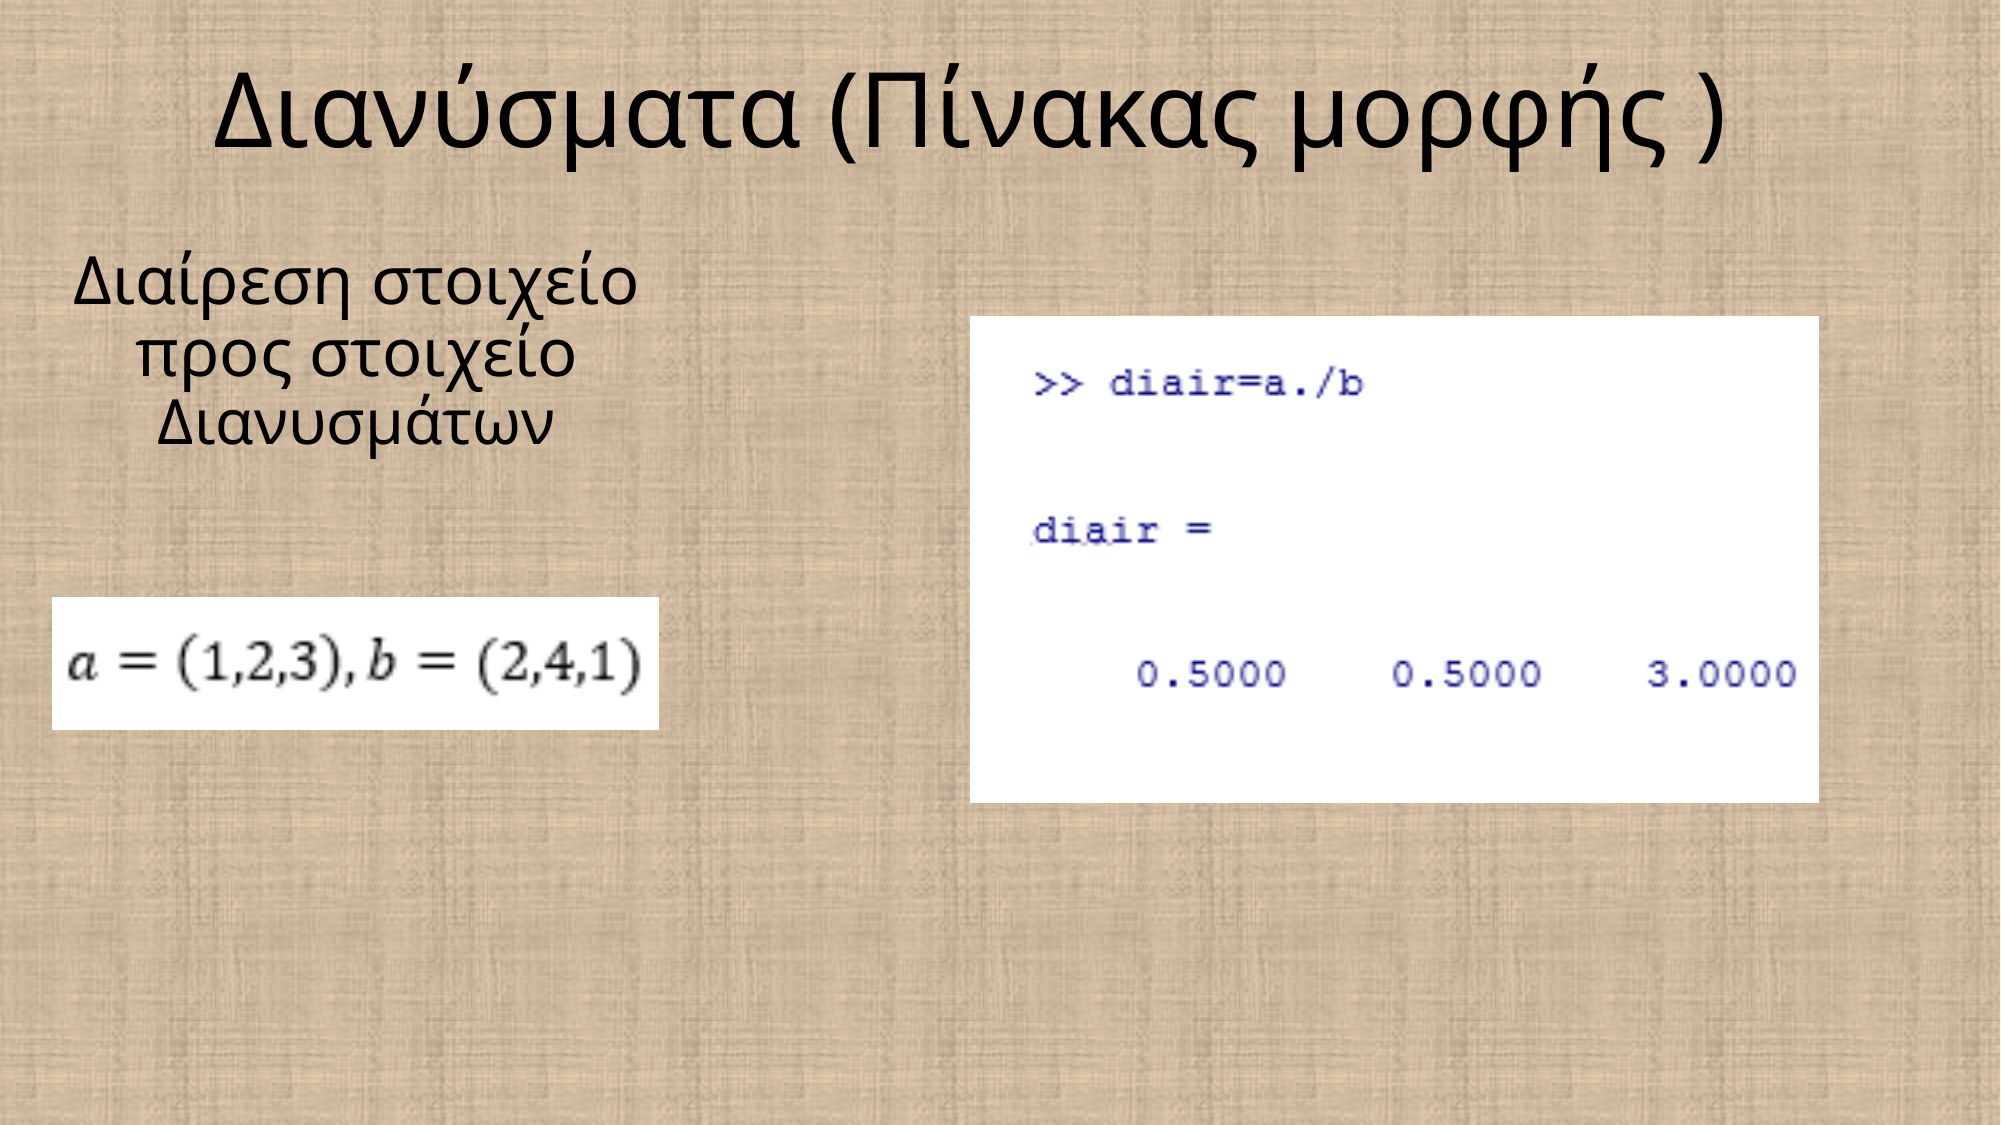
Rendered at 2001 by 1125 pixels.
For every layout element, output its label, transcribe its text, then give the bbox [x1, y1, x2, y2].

text_box Διαίρεση στοιχείο προς στοιχείο Διανυσμάτων [24, 230, 690, 466]
picture [52, 597, 660, 730]
picture [970, 316, 1820, 804]
